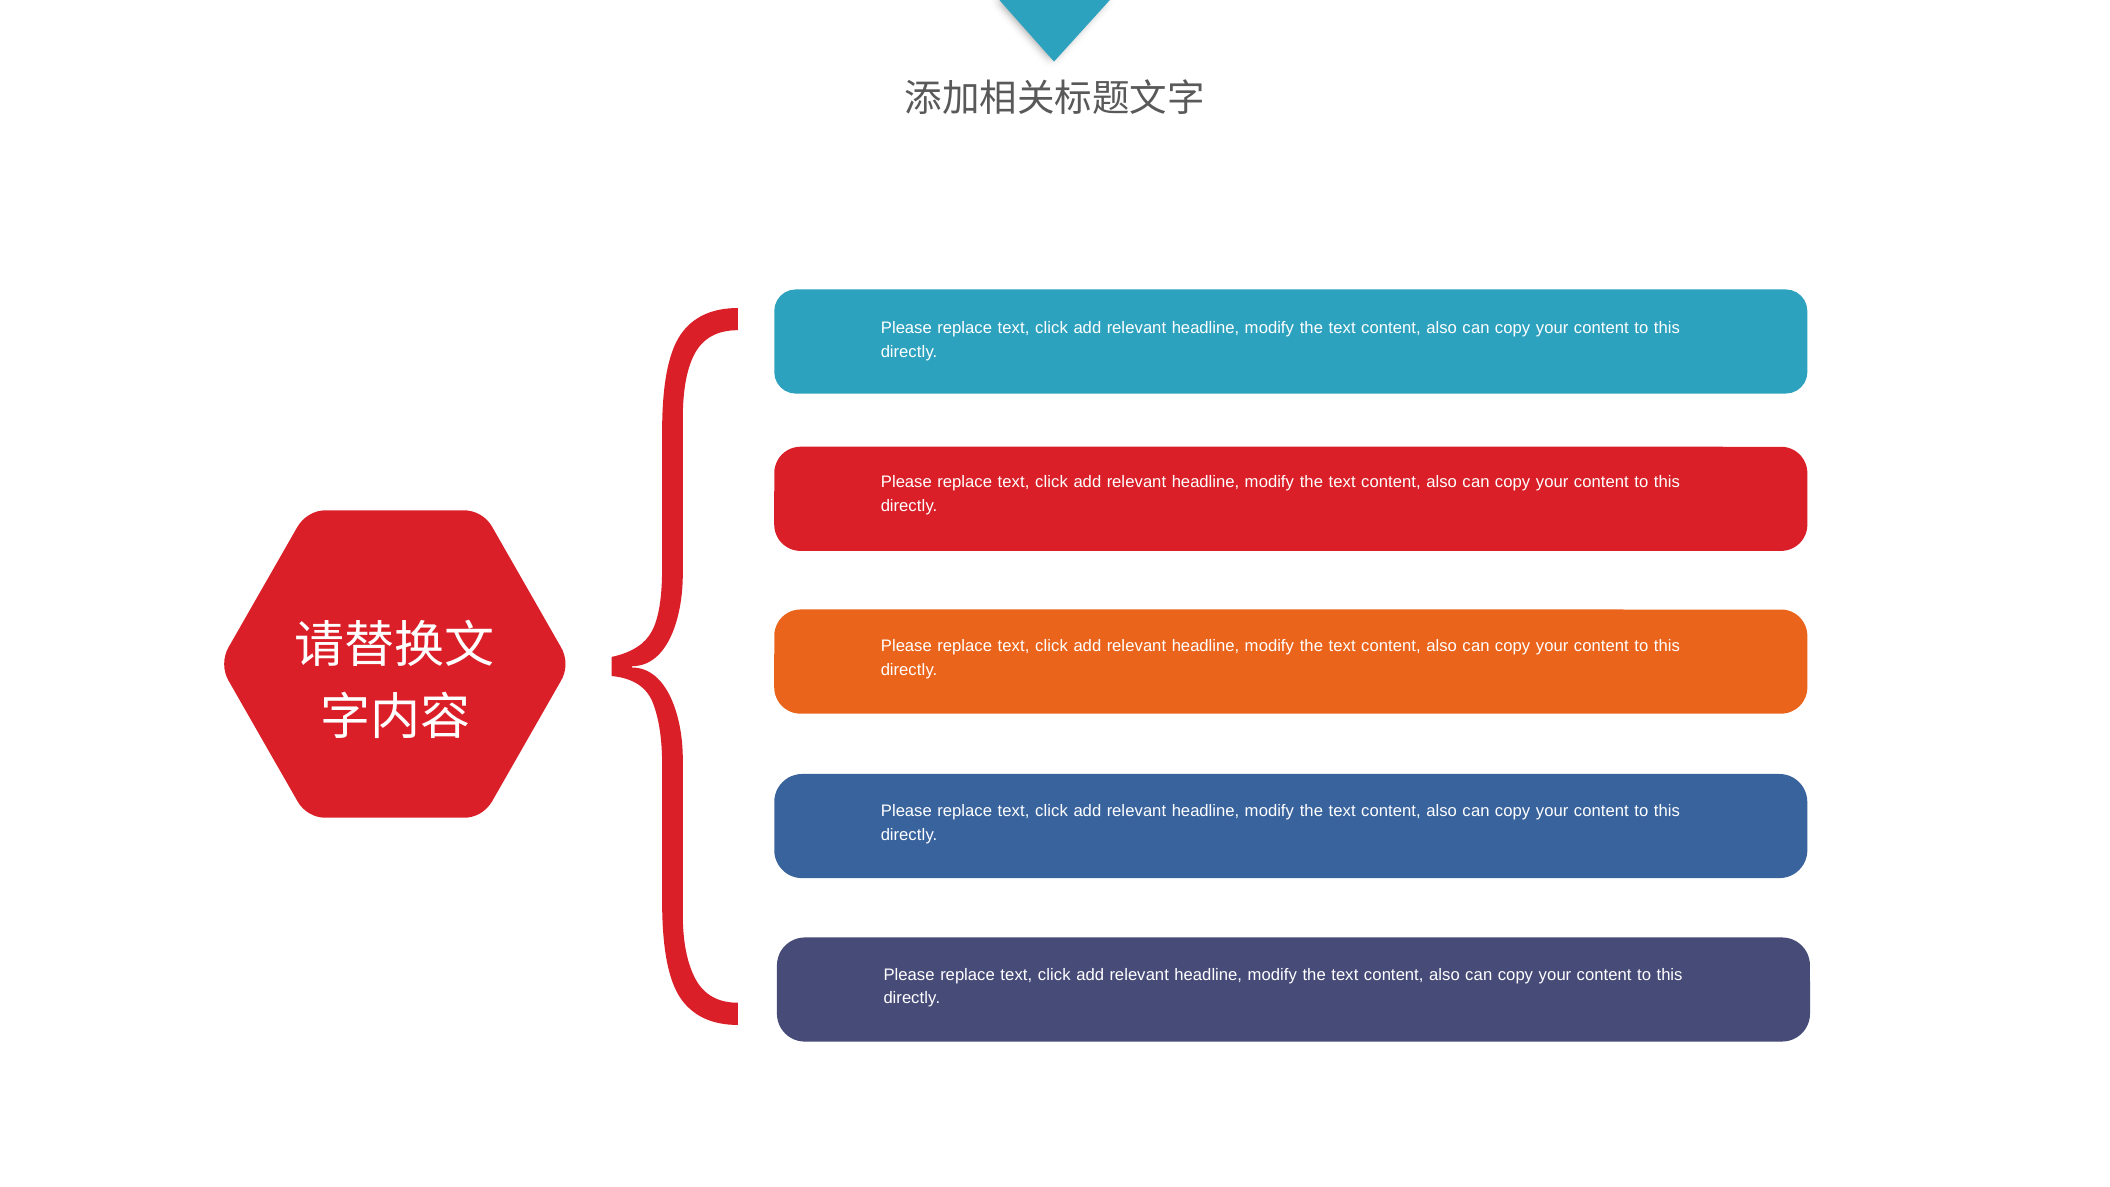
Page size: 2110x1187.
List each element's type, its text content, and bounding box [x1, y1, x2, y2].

text_box [773, 445, 1809, 552]
text_box 添加相关标题文字 [871, 67, 1238, 125]
text_box [773, 608, 1809, 715]
text_box Please replace text, click add relevant headline, modify the text content, also can copy your content to this directly. [880, 631, 1682, 680]
text_box Please replace text, click add relevant headline, modify the text content, also can copy your content to this directly. [880, 312, 1682, 361]
text_box [775, 936, 1812, 1043]
text_box 请替换文字内容 [290, 600, 500, 745]
text_box Please replace text, click add relevant headline, modify the text content, also can copy your content to this directly. [883, 959, 1685, 1008]
text_box Please replace text, click add relevant headline, modify the text content, also can copy your content to this directly. [880, 795, 1682, 844]
text_box [773, 772, 1809, 880]
text_box [997, 0, 1112, 64]
text_box [773, 288, 1809, 395]
text_box [611, 308, 738, 1025]
text_box [224, 510, 566, 818]
text_box Please replace text, click add relevant headline, modify the text content, also can copy your content to this directly. [880, 467, 1682, 516]
